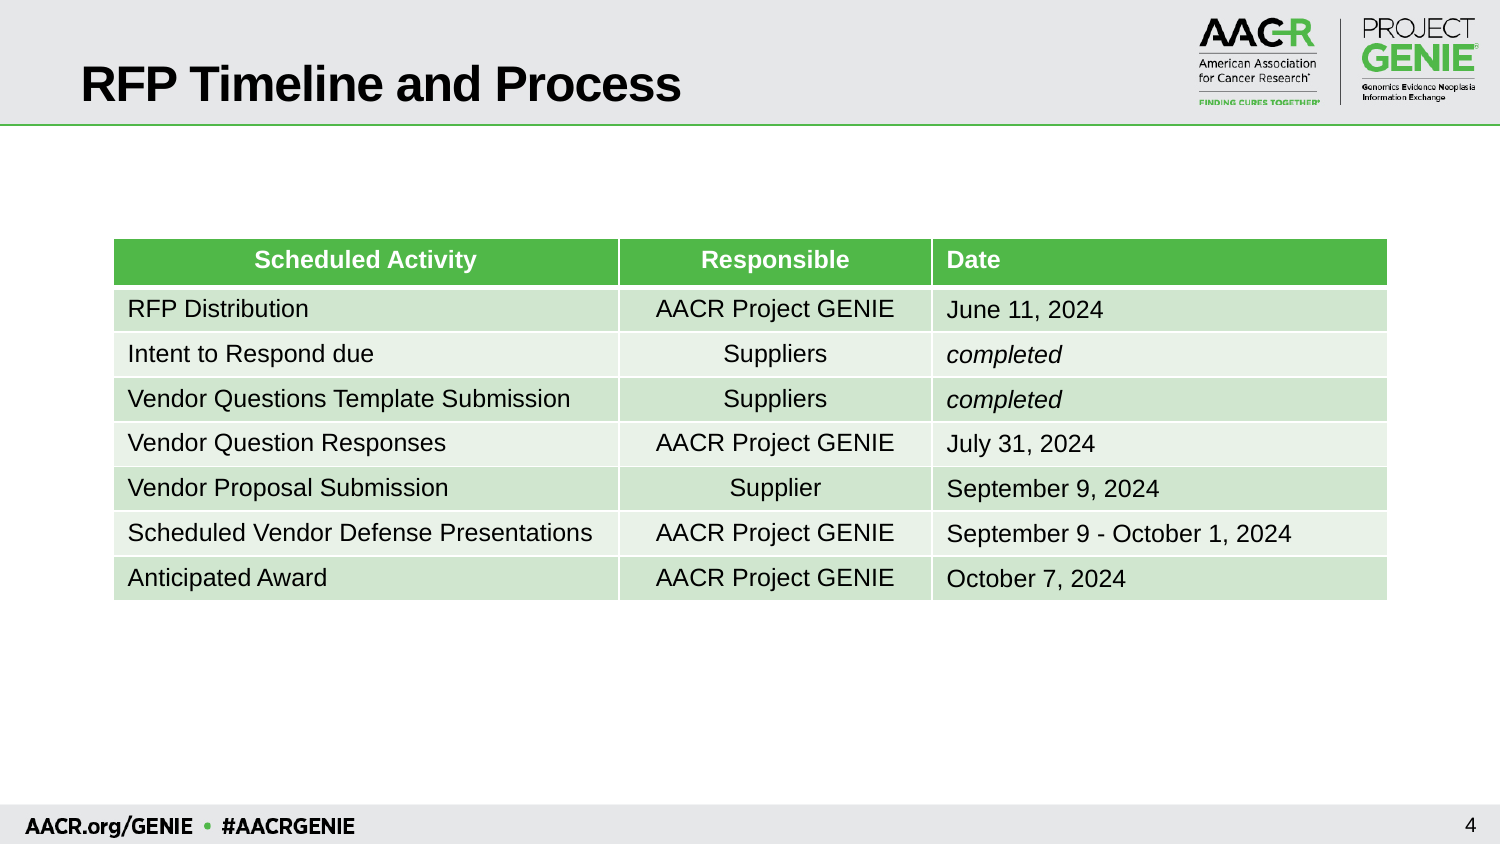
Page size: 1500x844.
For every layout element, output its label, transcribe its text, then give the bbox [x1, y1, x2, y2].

table_cell completed [933, 378, 1387, 421]
table_cell AACR Project GENIE [620, 290, 931, 331]
table_cell October 7, 2024 [933, 557, 1387, 600]
table_cell Anticipated Award [114, 557, 618, 600]
table_cell July 31, 2024 [933, 423, 1387, 466]
table_cell AACR Project GENIE [620, 512, 931, 555]
table_cell completed [933, 333, 1387, 376]
table_cell AACR Project GENIE [620, 557, 931, 600]
table_cell Supplier [620, 467, 931, 510]
picture [0, 0, 1500, 844]
table_cell Vendor Questions Template Submission [114, 378, 618, 421]
table_cell Vendor Proposal Submission [114, 467, 618, 510]
table_header Scheduled Activity [114, 239, 618, 285]
table_cell Vendor Question Responses [114, 423, 618, 466]
table_cell Intent to Respond due [114, 333, 618, 376]
table_cell September 9, 2024 [933, 467, 1387, 510]
table_cell September 9 - October 1, 2024 [933, 512, 1387, 555]
table_header Date [933, 239, 1387, 285]
table_cell Suppliers [620, 333, 931, 376]
table_cell AACR Project GENIE [620, 423, 931, 466]
table_cell RFP Distribution [114, 290, 618, 331]
table_cell June 11, 2024 [933, 290, 1387, 331]
table_cell Suppliers [620, 378, 931, 421]
table_header Responsible [620, 239, 931, 285]
table_cell Scheduled Vendor Defense Presentations [114, 512, 618, 555]
title RFP Timeline and Process [65, 2, 1018, 120]
